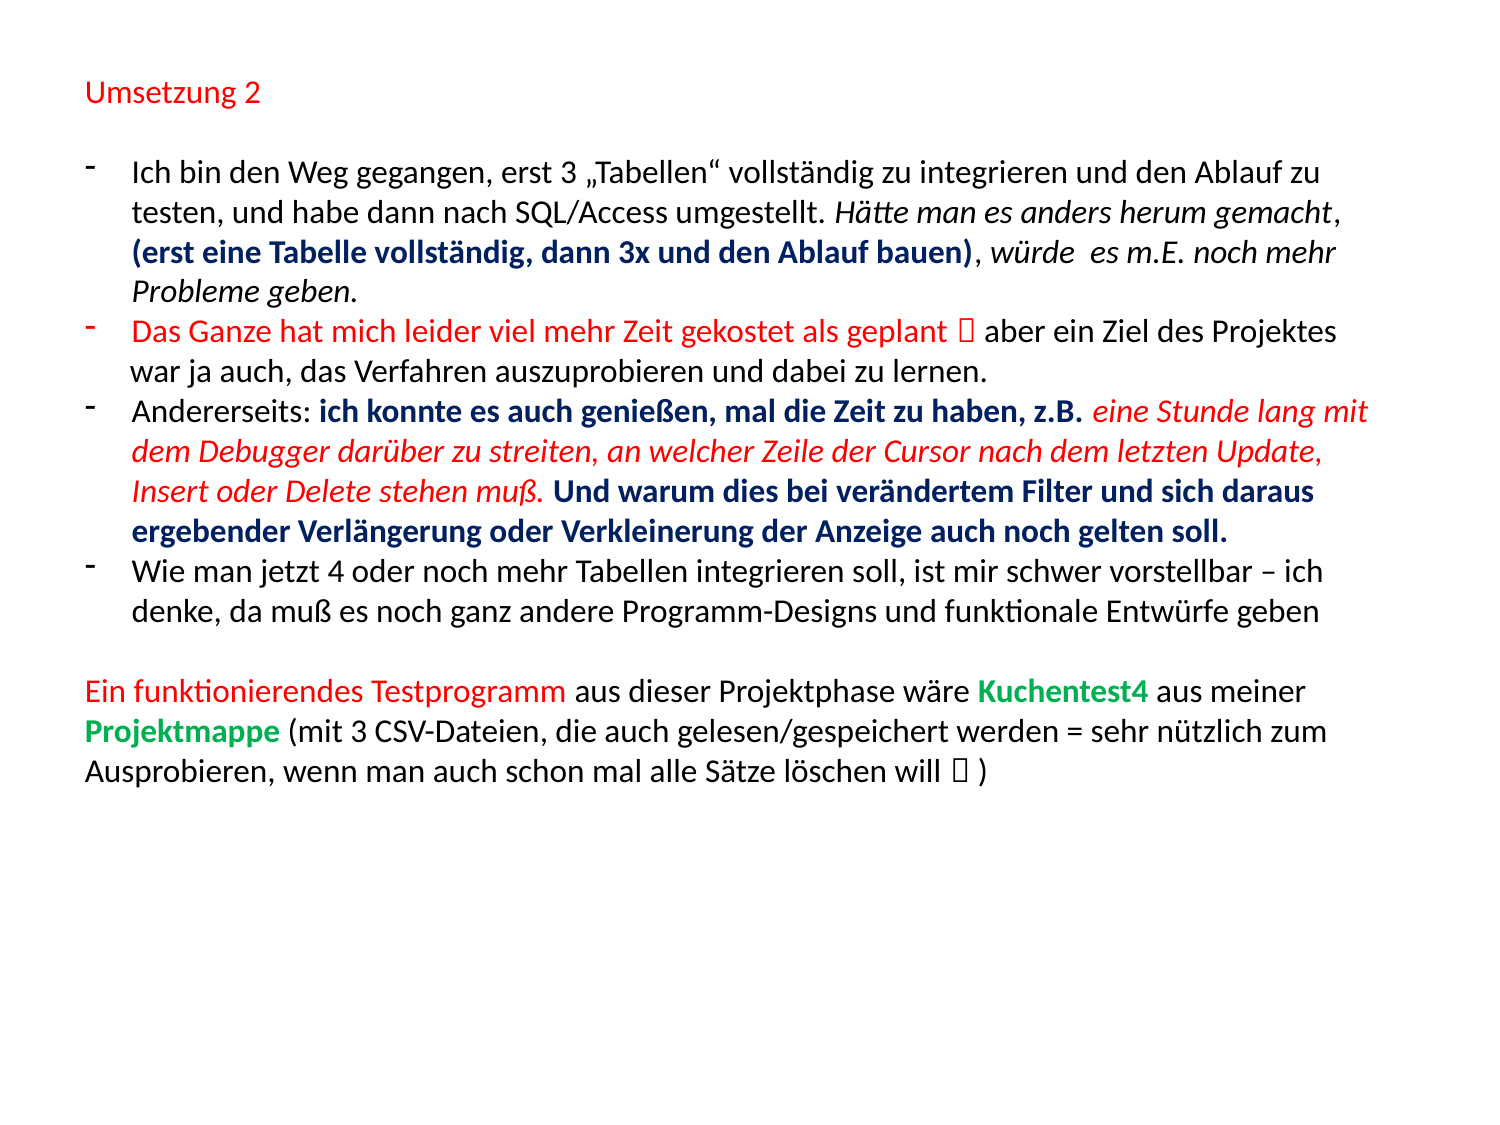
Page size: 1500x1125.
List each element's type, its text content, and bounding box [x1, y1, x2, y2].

text_box Umsetzung 2 Ich bin den Weg gegangen, erst 3 „Tabellen“ vollständig zu integrieren und den Ablauf zu testen, und habe dann nach SQL/Access umgestellt. Hätte man es anders herum gemacht, (erst eine Tabelle vollständig, dann 3x und den Ablauf bauen), würde es m.E. noch mehr Probleme geben. Das Ganze hat mich leider viel mehr Zeit gekostet als geplant  aber ein Ziel des Projektes war ja auch, das Verfahren auszuprobieren und dabei zu lernen. Andererseits: ich konnte es auch genießen, mal die Zeit zu haben, z.B. eine Stunde lang mit dem Debugger darüber zu streiten, an welcher Zeile der Cursor nach dem letzten Update, Insert oder Delete stehen muß. Und warum dies bei verändertem Filter und sich daraus ergebender Verlängerung oder Verkleinerung der Anzeige auch noch gelten soll. Wie man jetzt 4 oder noch mehr Tabellen integrieren soll, ist mir schwer vorstellbar – ich denke, da muß es noch ganz andere Programm-Designs und funktionale Entwürfe geben Ein funktionierendes Testprogramm aus dieser Projektphase wäre Kuchentest4 aus meiner Projektmappe (mit 3 CSV-Dateien, die auch gelesen/gespeichert werden = sehr nützlich zum Ausprobieren, wenn man auch schon mal alle Sätze löschen will  ) [70, 62, 1423, 796]
